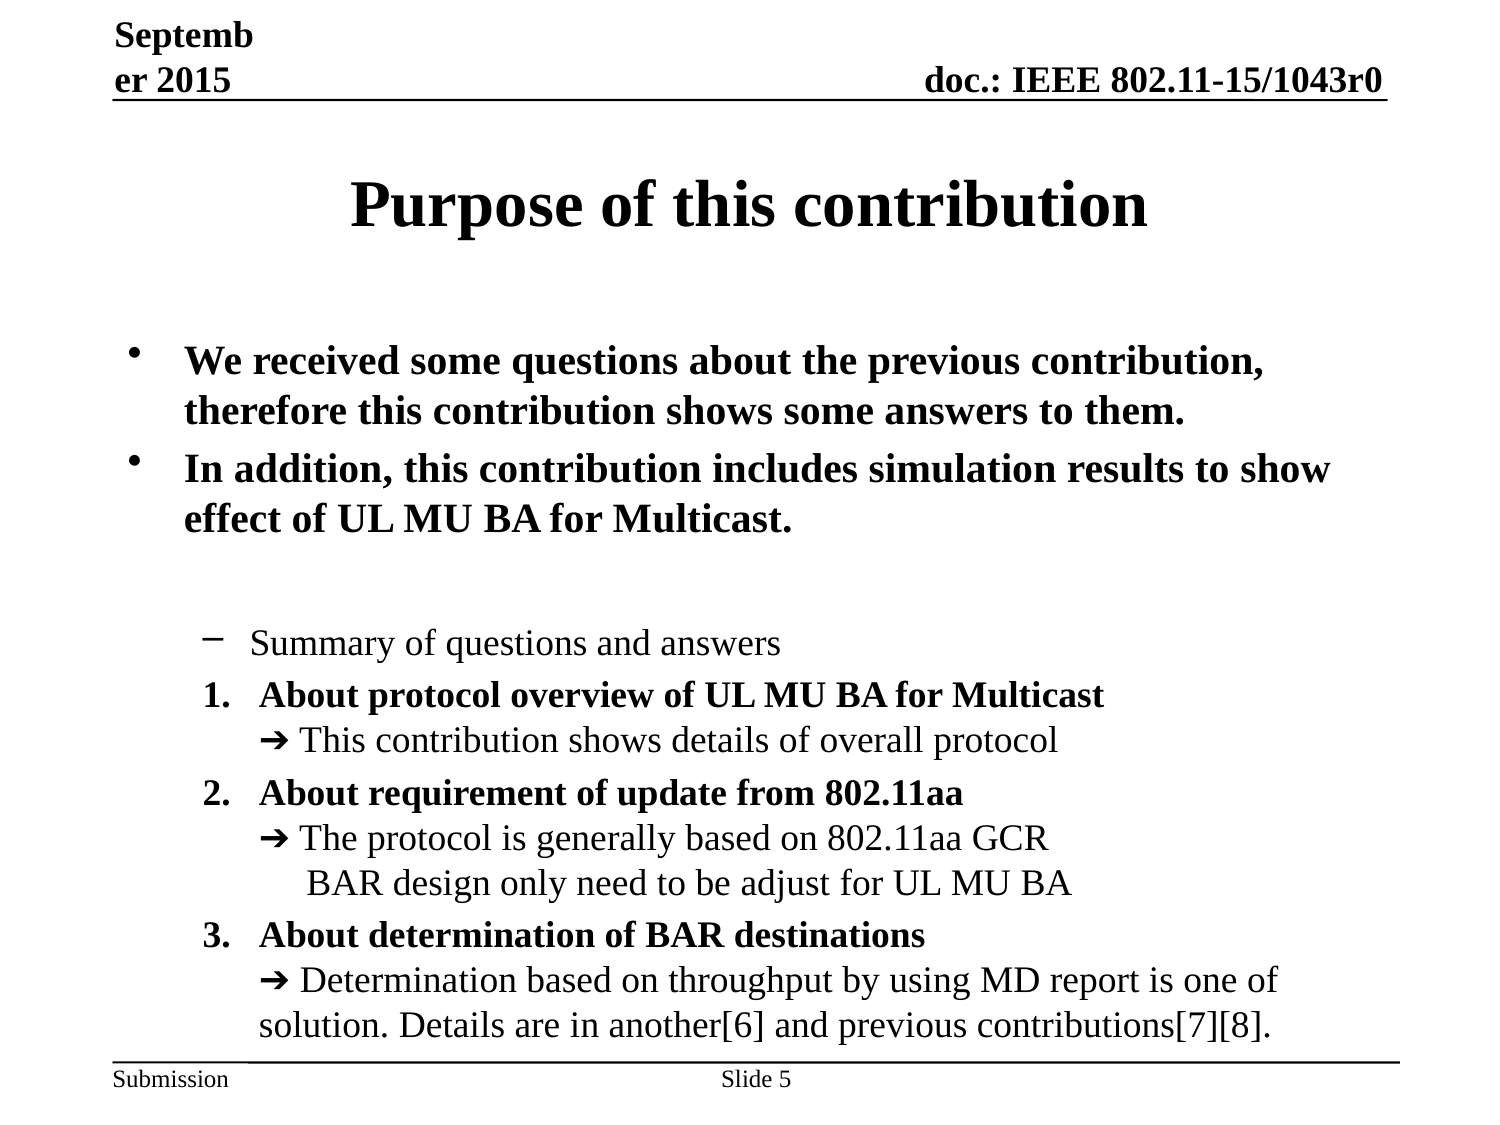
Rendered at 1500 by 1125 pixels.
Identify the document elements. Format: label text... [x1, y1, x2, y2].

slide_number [114, 54, 270, 101]
slide_number Slide 5 [712, 1061, 800, 1093]
list We received some questions about the previous contribution, therefore this contribution shows some answers to them. In addition, this contribution includes simulation results to show effect of UL MU BA for Multicast. Summary of questions and answers About protocol overview of UL MU BA for Multicast ➔ This contribution shows details of overall protocol About requirement of update from 802.11aa ➔ The protocol is generally based on 802.11aa GCR BAR design only need to be adjust for UL MU BA About determination of BAR destinations ➔ Determination based on throughput by using MD report is one of solution. Details are in another[6] and previous contributions[7][8]. [112, 324, 1388, 1001]
title Purpose of this contribution [112, 112, 1388, 288]
